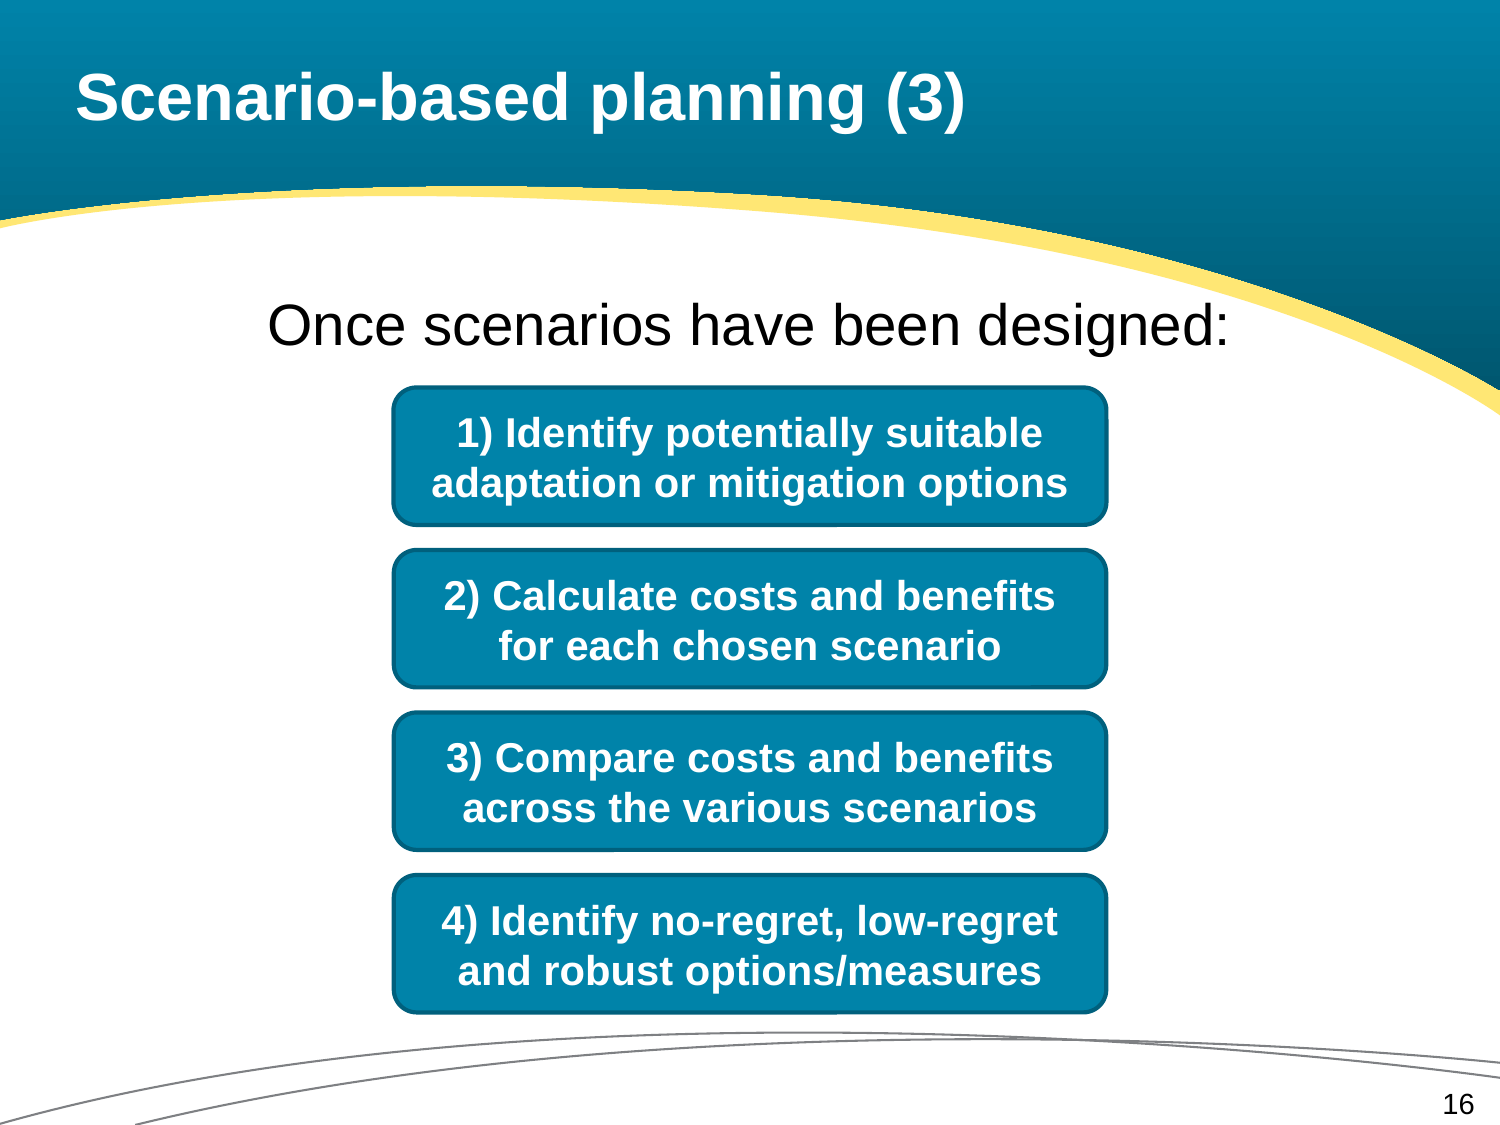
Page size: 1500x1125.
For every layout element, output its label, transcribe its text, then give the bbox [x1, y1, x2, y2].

slide_number 16 [1124, 1084, 1476, 1113]
title Scenario-based planning (3) [74, 0, 1476, 188]
text_box 1) Identify potentially suitable adaptation or mitigation options [391, 385, 1109, 528]
text_box 2) Calculate costs and benefits for each chosen scenario [391, 547, 1109, 690]
list Once scenarios have been designed: [49, 287, 1451, 1076]
text_box 4) Identify no-regret, low-regret and robust options/measures [391, 872, 1109, 1015]
text_box 3) Compare costs and benefits across the various scenarios [391, 710, 1109, 853]
